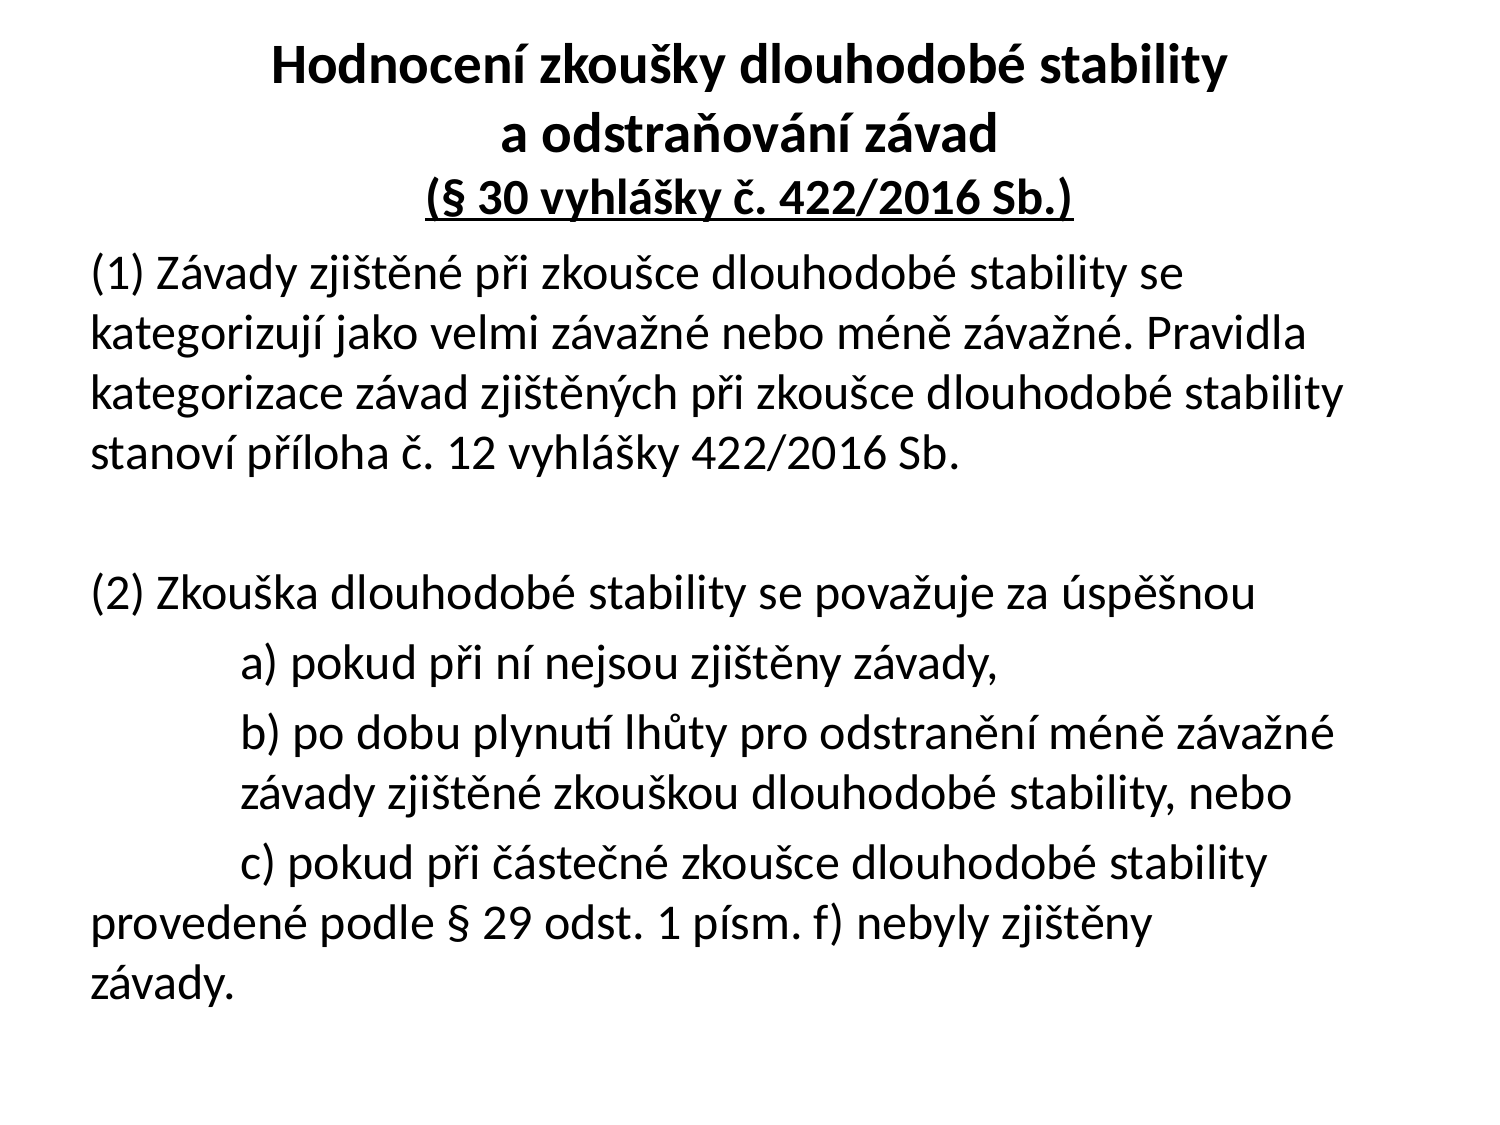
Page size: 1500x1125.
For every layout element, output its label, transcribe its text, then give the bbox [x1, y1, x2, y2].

title Hodnocení zkoušky dlouhodobé stability a odstraňování závad (§ 30 vyhlášky č. 422/2016 Sb.) [75, 19, 1425, 231]
list (1) Závady zjištěné při zkoušce dlouhodobé stability se kategorizují jako velmi závažné nebo méně závažné. Pravidla kategorizace závad zjištěných při zkoušce dlouhodobé stability stanoví příloha č. 12 vyhlášky 422/2016 Sb. (2) Zkouška dlouhodobé stability se považuje za úspěšnou a) pokud při ní nejsou zjištěny závady, b) po dobu plynutí lhůty pro odstranění méně závažné závady zjištěné zkouškou dlouhodobé stability, nebo c) pokud při částečné zkoušce dlouhodobé stability provedené podle § 29 odst. 1 písm. f) nebyly zjištěny závady. [75, 231, 1425, 1094]
